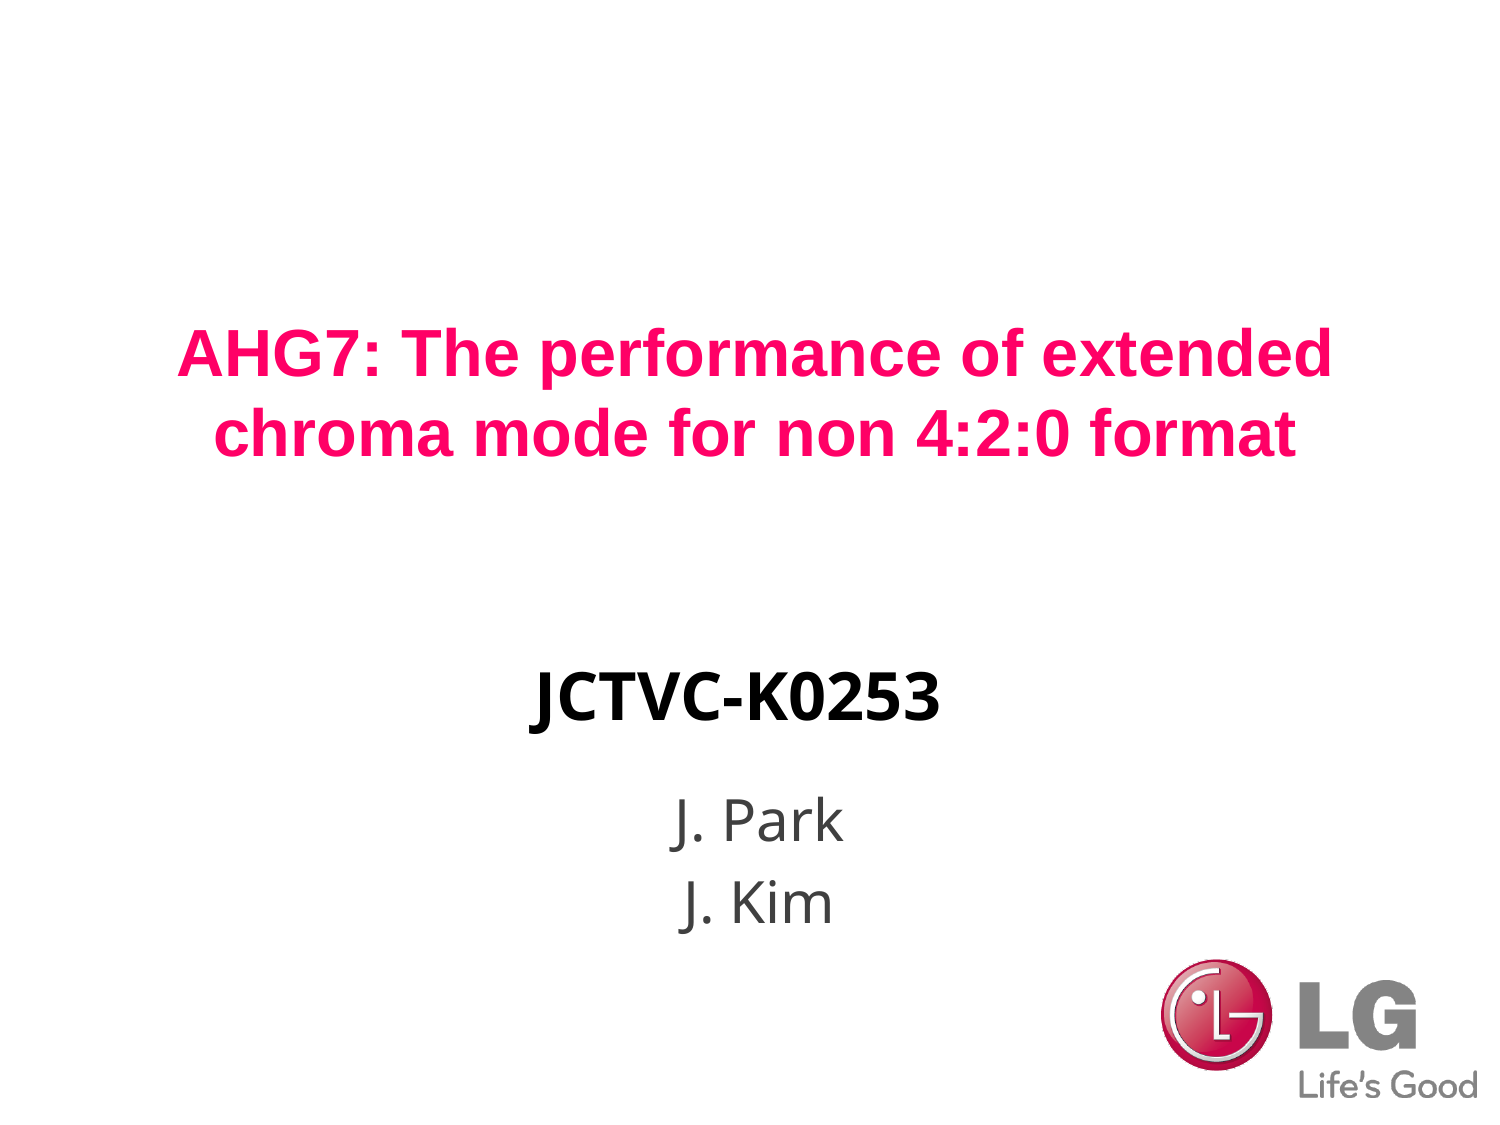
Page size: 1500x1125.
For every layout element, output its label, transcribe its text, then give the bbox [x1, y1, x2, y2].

text_box JCTVC-K0253 [492, 646, 985, 742]
title AHG7: The performance of extended chroma mode for non 4:2:0 format [58, 269, 1454, 511]
picture [1159, 948, 1477, 1108]
subtitle J. Park J. Kim [234, 775, 1285, 858]
